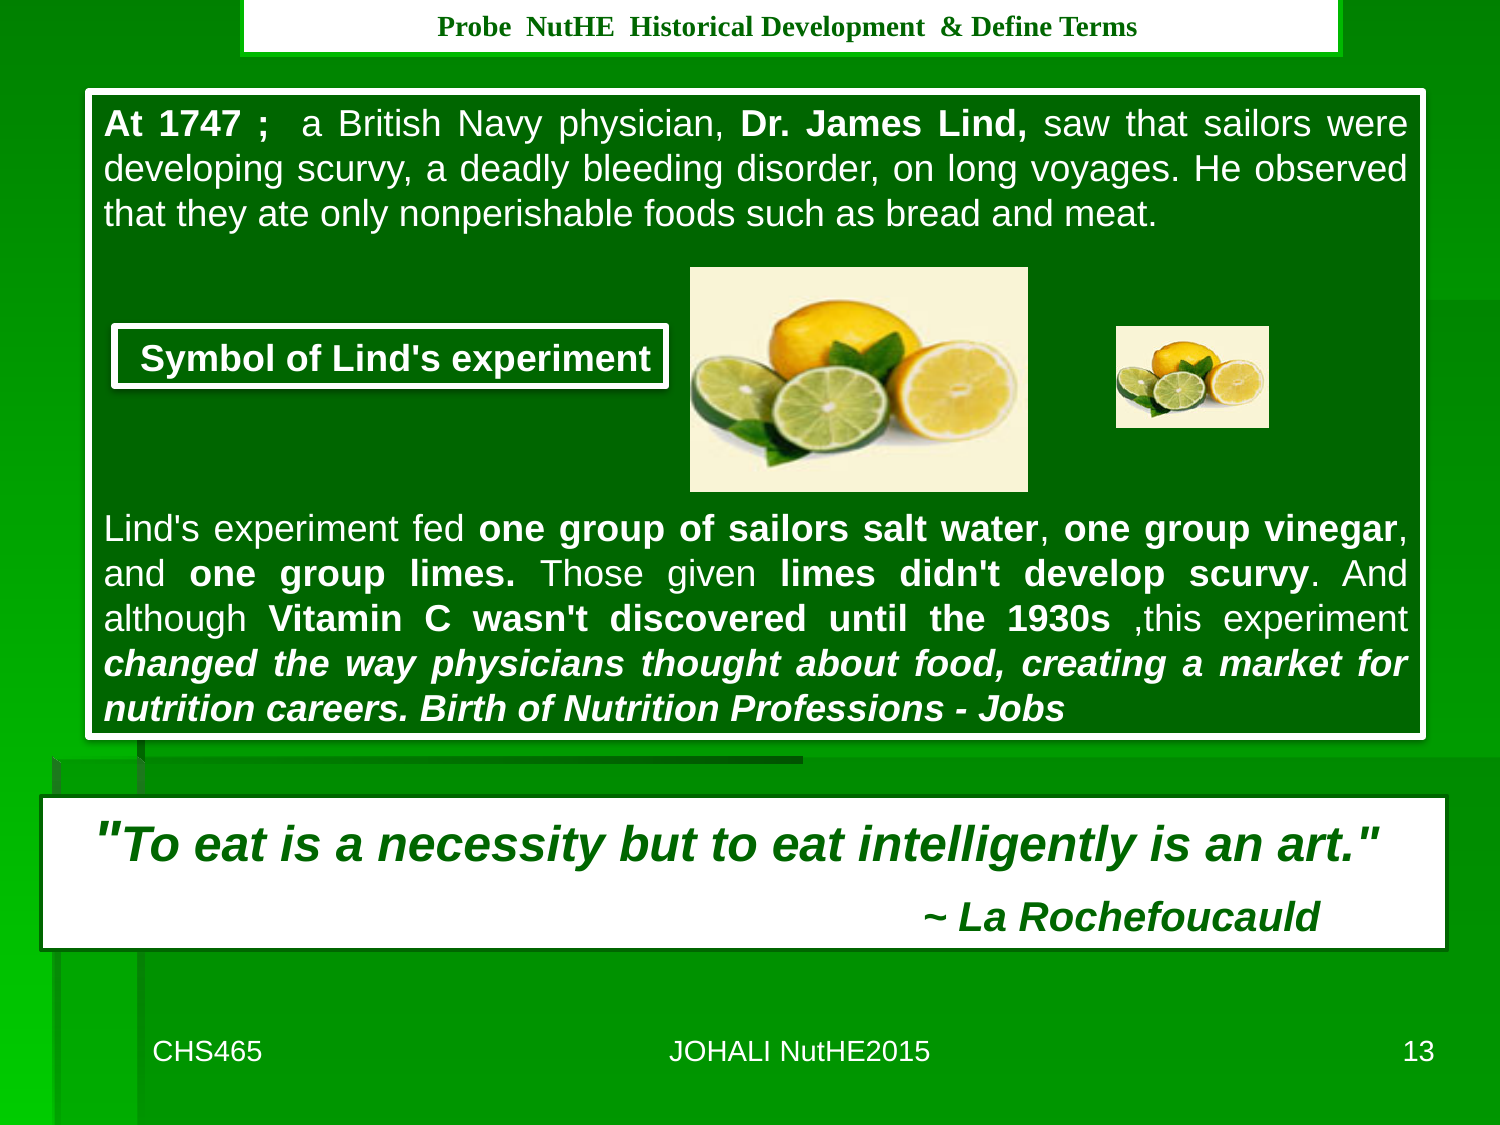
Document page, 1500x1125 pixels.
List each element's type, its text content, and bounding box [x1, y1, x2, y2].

footer JOHALI NutHE2015 [562, 1024, 1038, 1103]
picture [1115, 325, 1269, 428]
text_box At 1747 ; a British Navy physician, Dr. James Lind, saw that sailors were developing scurvy, a deadly bleeding disorder, on long voyages. He observed that they ate only nonperishable foods such as bread and meat. Lind's experiment fed one group of sailors salt water, one group vinegar, and one group limes. Those given limes didn't develop scurvy. And although Vitamin C wasn't discovered until the 1930s ,this experiment changed the way physicians thought about food, creating a market for nutrition careers. Birth of Nutrition Professions - Jobs [85, 88, 1426, 740]
text_box Symbol of Lind's experiment [111, 323, 669, 389]
title Probe NutHE Historical Development & Define Terms [240, 0, 1343, 57]
picture [690, 266, 1028, 492]
text_box "To eat is a necessity but to eat intelligently is an art." ~ La Rochefoucauld [39, 794, 1449, 952]
slide_number 13 [1137, 1024, 1451, 1103]
slide_number CHS465 [137, 1024, 450, 1103]
